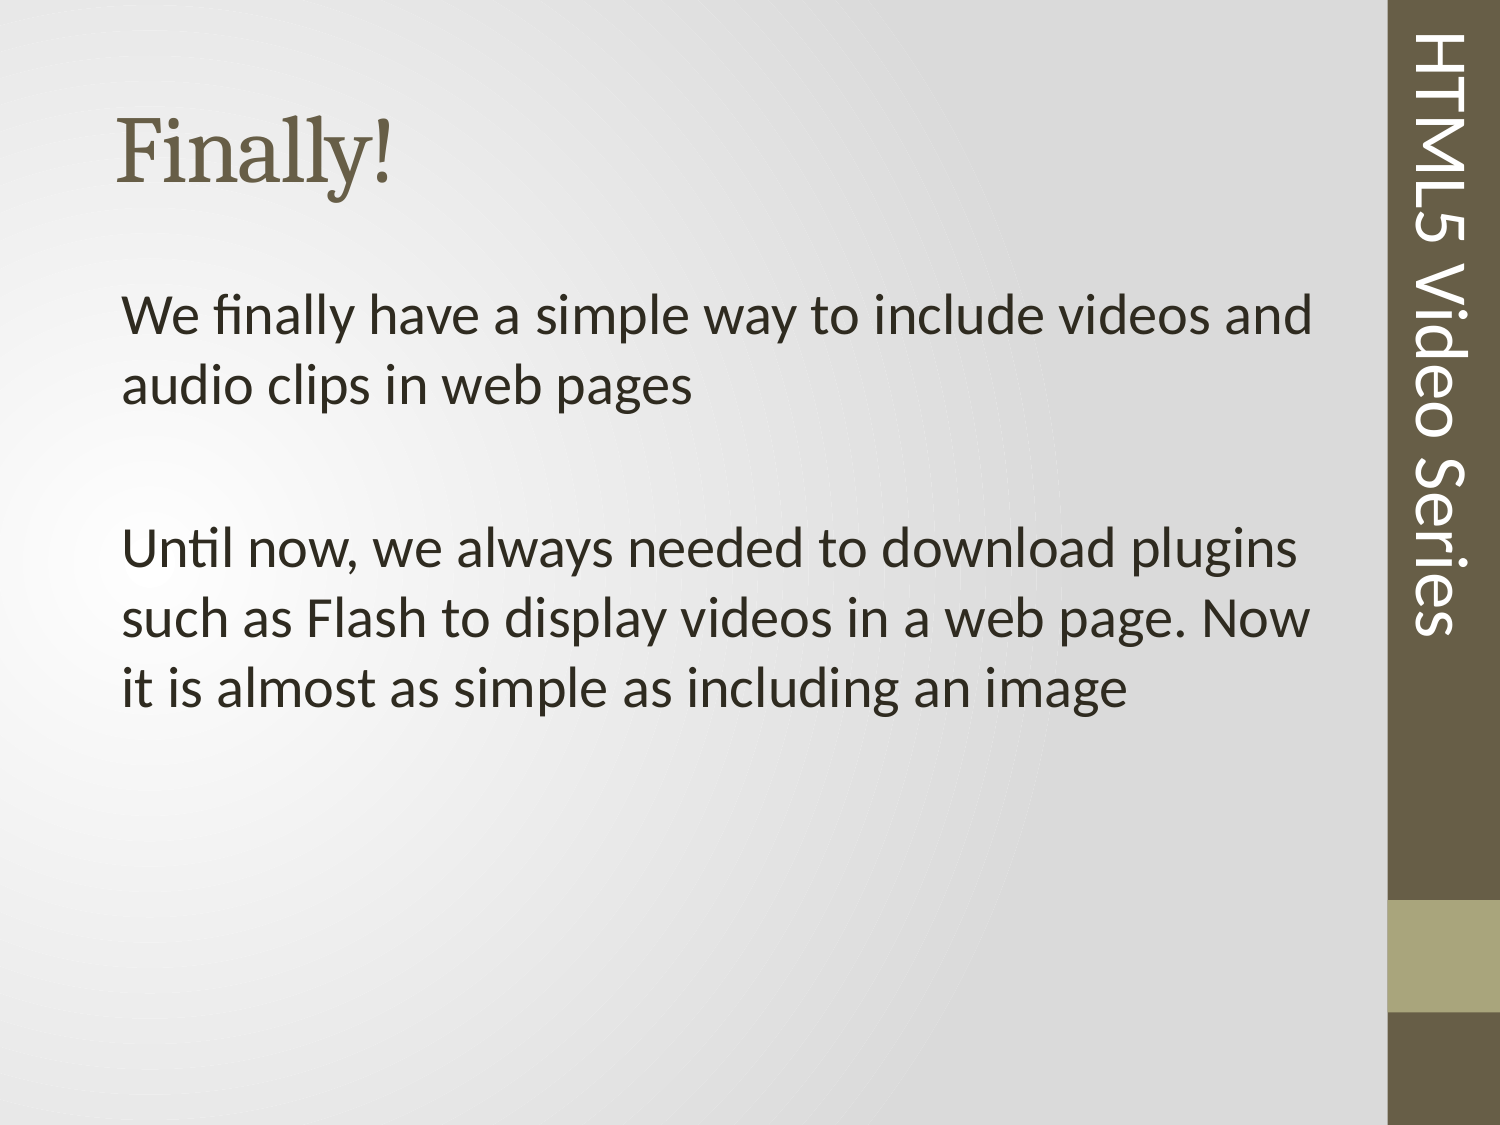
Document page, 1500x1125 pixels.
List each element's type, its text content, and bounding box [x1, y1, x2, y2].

title Finally! [99, 50, 1350, 238]
list We finally have a simple way to include videos and audio clips in web pages Until now, we always needed to download plugins such as Flash to display videos in a web page. Now it is almost as simple as including an image [87, 268, 1338, 513]
text_box HTML5 Video Series [1393, 15, 1499, 654]
